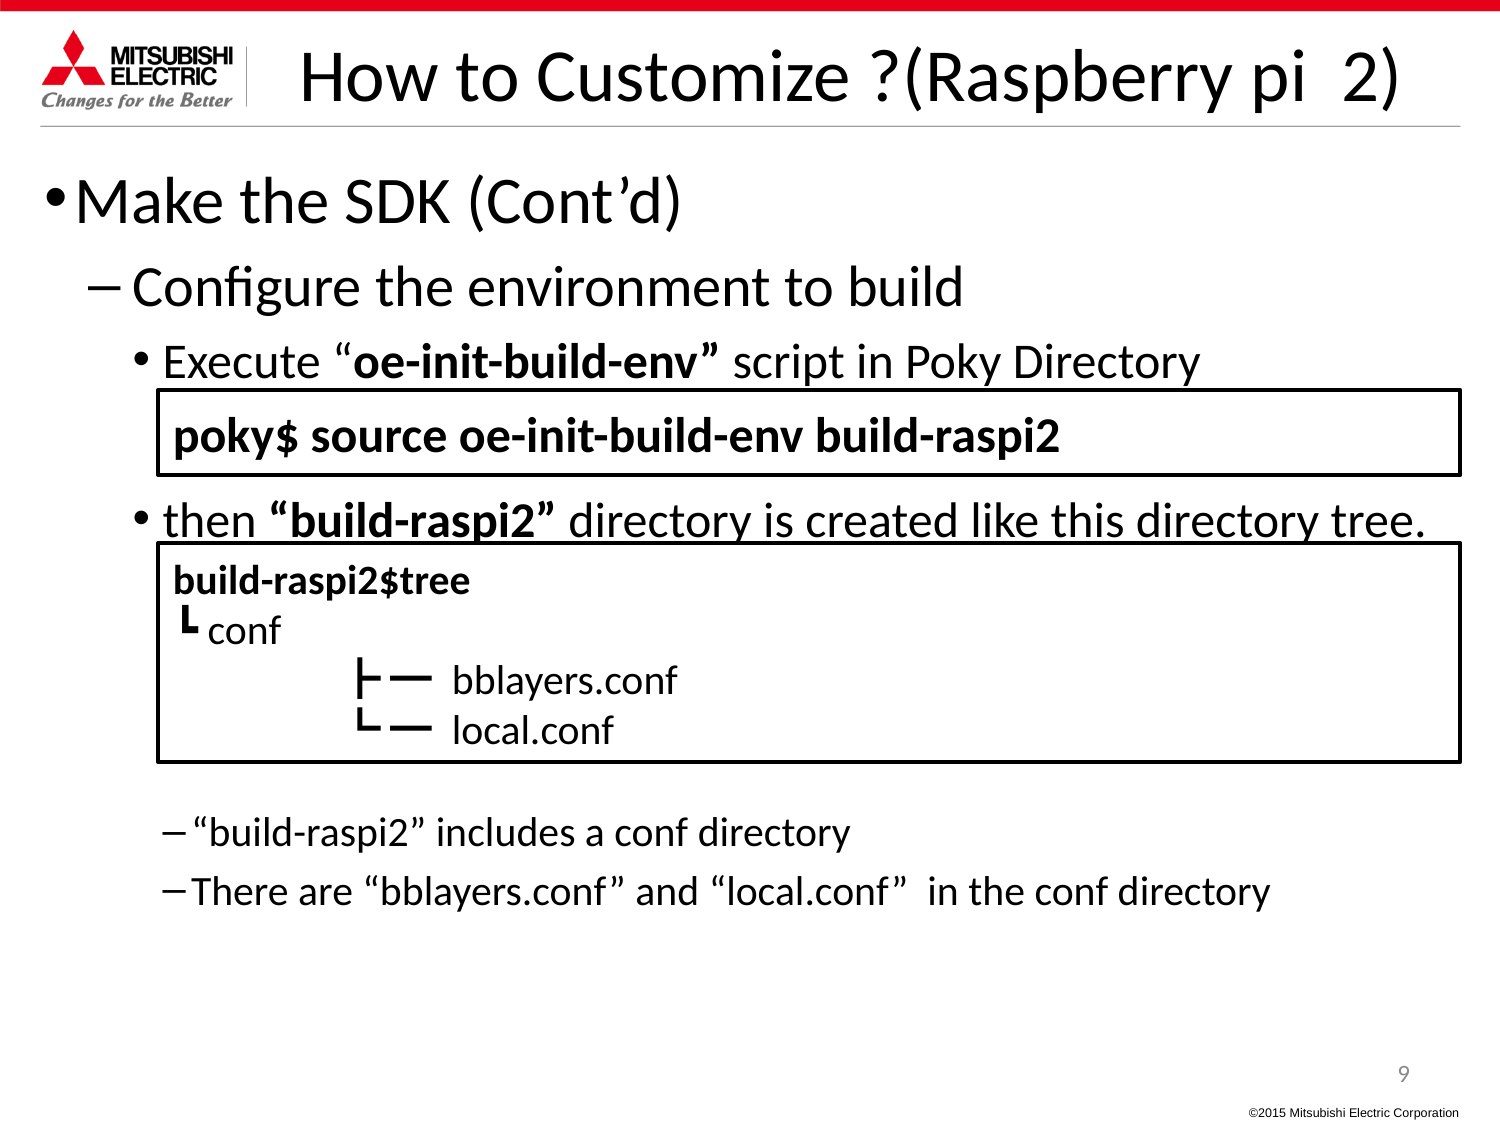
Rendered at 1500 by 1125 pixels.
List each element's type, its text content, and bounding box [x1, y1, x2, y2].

text_box poky$ source oe-init-build-env build-raspi2 [156, 388, 1462, 477]
title How to Customize ?(Raspberry pi 2) [242, 30, 1461, 112]
list Make the SDK (Cont’d) Configure the environment to build Execute “oe-init-build-env” script in Poky Directory then “build-raspi2” directory is created like this directory tree. “build-raspi2” includes a conf directory There are “bblayers.conf” and “local.conf” in the conf directory [29, 149, 1483, 1035]
text_box build-raspi2$tree ┗ conf ┣ ━ bblayers.conf ┗ ━ local.conf [156, 541, 1462, 764]
picture [0, 0, 1500, 1125]
slide_number 9 [1074, 1042, 1425, 1103]
